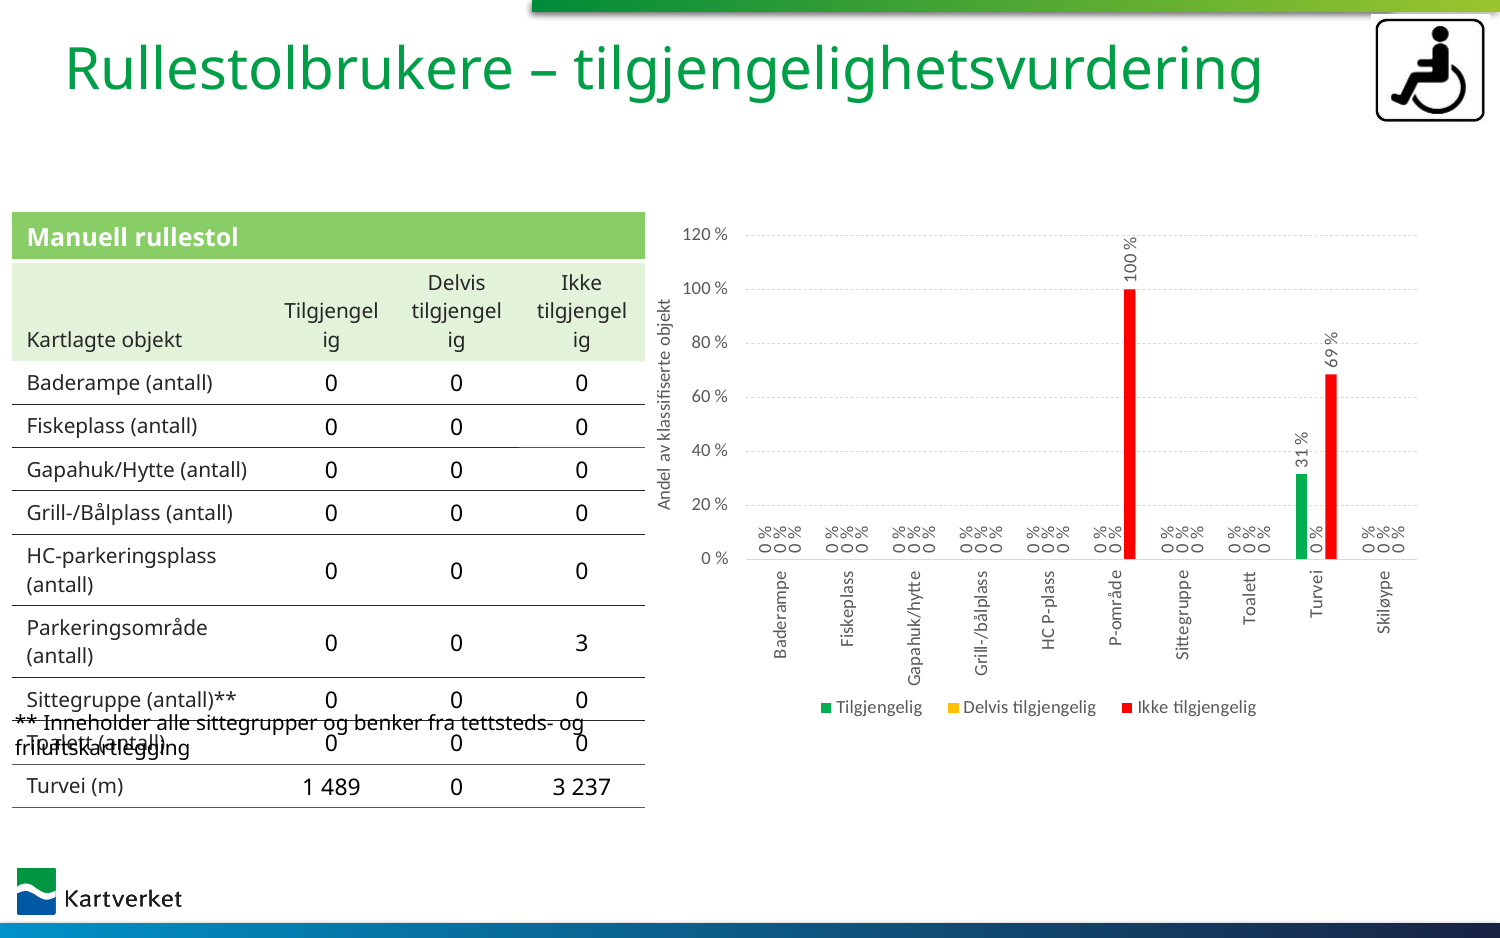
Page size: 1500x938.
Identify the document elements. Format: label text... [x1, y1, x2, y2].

table_cell 0 [394, 405, 519, 447]
table_cell Baderampe (antall) [12, 361, 269, 404]
table_cell 0 [269, 491, 394, 534]
table_cell 0 [269, 678, 394, 702]
table_cell 0 [394, 535, 519, 605]
table_cell HC-parkeringsplass (antall) [12, 535, 269, 605]
table_cell Turvei (m) [12, 768, 269, 807]
table_cell Kartlagte objekt [12, 263, 269, 361]
table_cell Parkeringsområde (antall) [12, 606, 269, 677]
text_box ** Inneholder alle sittegrupper og benker fra tettsteds- og friluftskartlegging [0, 702, 745, 768]
table_cell Grill-/Bålplass (antall) [12, 491, 269, 534]
table_cell 3 237 [519, 768, 645, 807]
table_cell 0 [519, 448, 638, 490]
picture [643, 218, 1427, 728]
table_cell 0 [519, 491, 638, 534]
table_cell Delvis tilgjengelig [394, 263, 519, 361]
table_cell 0 [394, 448, 519, 490]
table_cell 0 [519, 678, 638, 702]
table_cell 0 [394, 361, 519, 404]
picture [1371, 13, 1491, 127]
table_cell 0 [269, 535, 394, 605]
table_cell 0 [519, 405, 638, 447]
table_cell 1 489 [269, 768, 394, 807]
table_cell Gapahuk/Hytte (antall) [12, 448, 269, 490]
table_cell 0 [519, 361, 638, 404]
table_cell 3 [519, 606, 638, 677]
table_cell Sittegruppe (antall)** [12, 678, 269, 702]
table_cell 0 [394, 606, 519, 677]
table_cell 0 [394, 678, 519, 702]
table_cell 0 [394, 491, 519, 534]
table_cell Ikke tilgjengelig [519, 263, 638, 361]
table_cell 0 [394, 768, 519, 807]
table_cell 0 [269, 405, 394, 447]
table_cell Fiskeplass (antall) [12, 405, 269, 447]
table_cell Tilgjengelig [269, 263, 394, 361]
table_cell 0 [269, 361, 394, 404]
table_cell 0 [269, 448, 394, 490]
table_cell 0 [269, 606, 394, 677]
table_header Manuell rullestol [12, 212, 645, 259]
table_cell 0 [519, 535, 638, 605]
text_box Rullestolbrukere – tilgjengelighetsvurdering [49, 12, 1372, 109]
